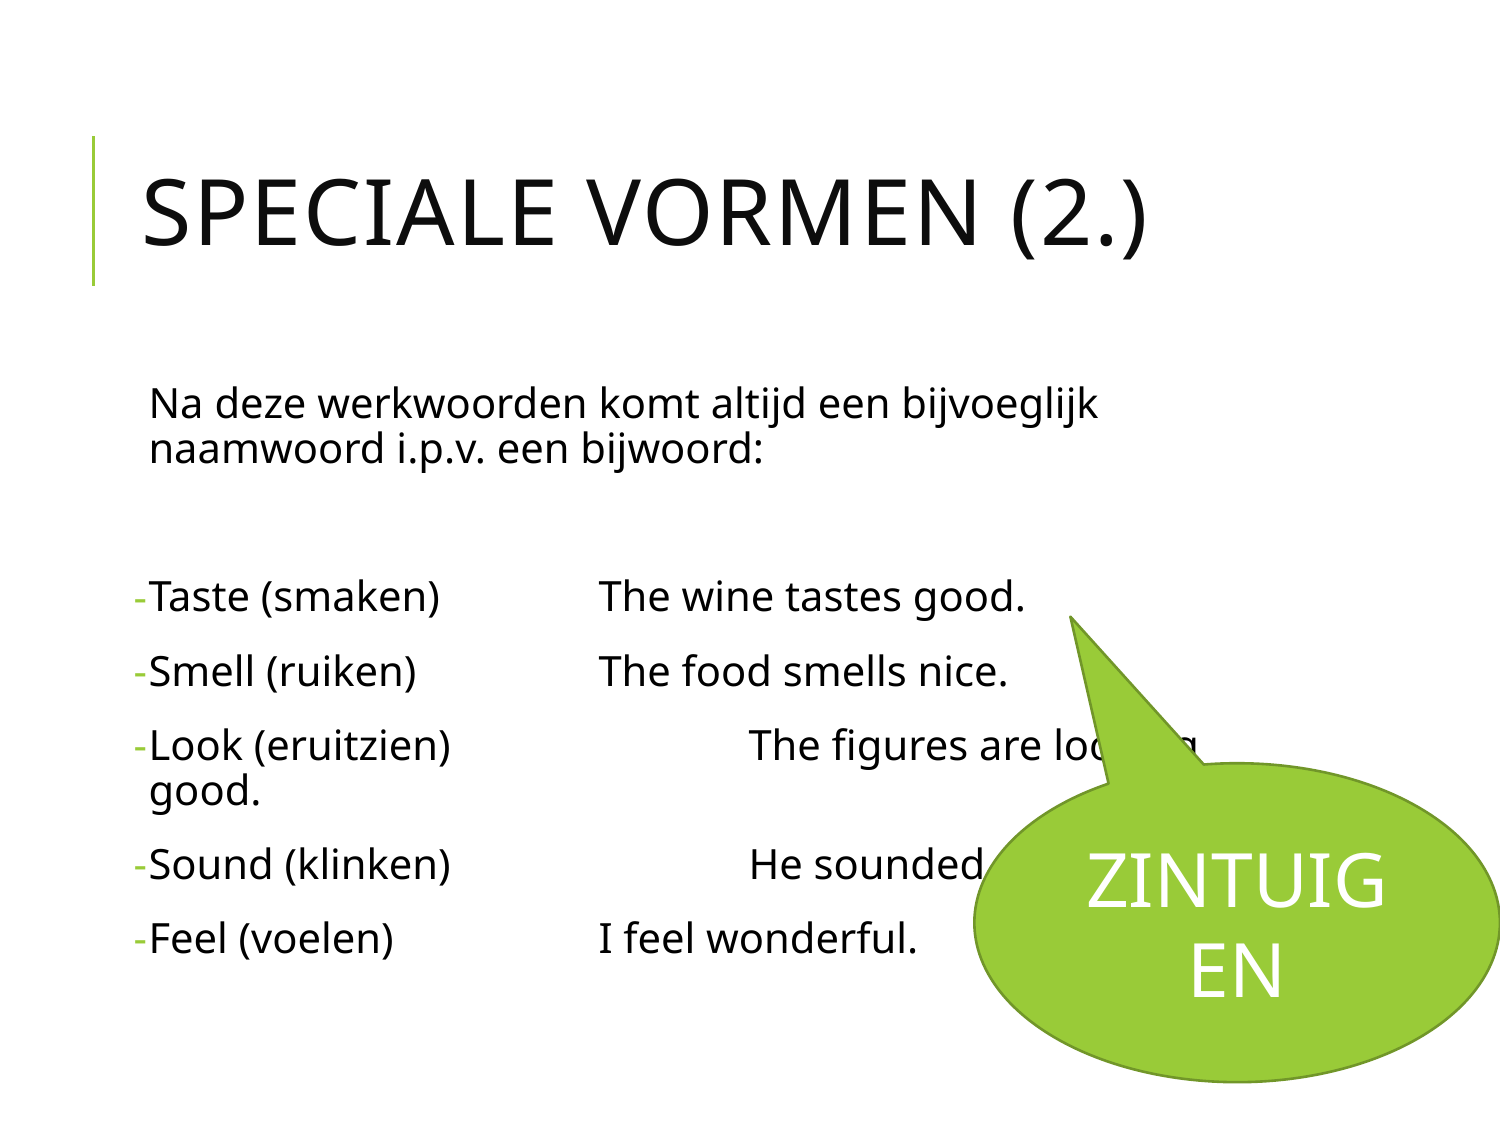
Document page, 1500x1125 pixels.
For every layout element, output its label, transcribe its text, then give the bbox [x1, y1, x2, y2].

title Speciale vormen (2.) [126, 96, 1322, 342]
list Na deze werkwoorden komt altijd een bijvoeglijk naamwoord i.p.v. een bijwoord: Taste (smaken) The wine tastes good. Smell (ruiken) The food smells nice. Look (eruitzien) The figures are looking good. Sound (klinken) He sounded strange. Feel (voelen) I feel wonderful. [126, 375, 1322, 1035]
text_box ZINTUIGEN [973, 615, 1500, 1084]
